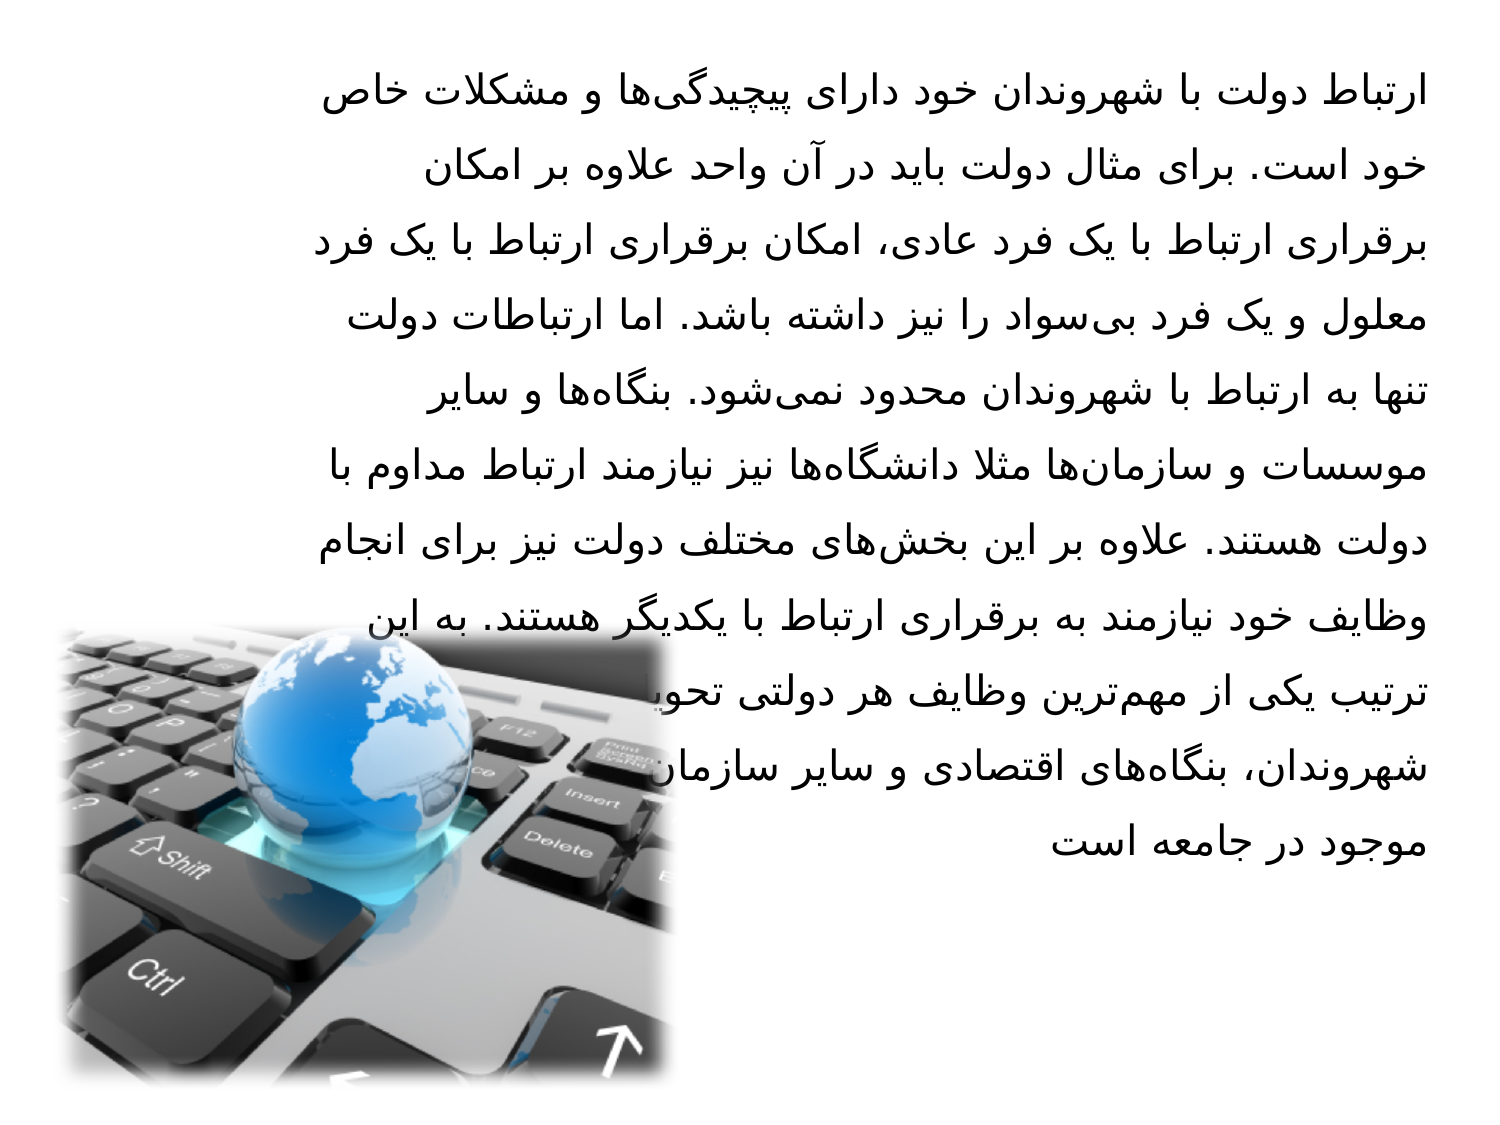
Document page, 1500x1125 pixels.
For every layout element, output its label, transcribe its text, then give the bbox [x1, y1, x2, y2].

picture [53, 621, 679, 1091]
text_box ارتباط دولت با شهروندان خود دارای پیچیدگی‌ها و مشکلات خاص خود است. برای مثال دولت باید در آن واحد علاوه بر امکان برقراری ارتباط با یک فرد عادی‌، امکان برقراری ارتباط با یک فرد معلول و یک فرد بی‌سواد را نیز داشته باشد. اما ارتباطات دولت تنها به ارتباط با شهروندان محدود نمی‌شود. بنگاه‌ها و سایر موسسات و سازمان‌ها مثلا دانشگاه‌ها نیز نیازمند ارتباط مداوم با دولت هستند. علاوه بر این بخش‌های مختلف دولت نیز برای انجام وظایف خود نیازمند به برقراری ارتباط با یکدیگر هستند. به این ترتیب یکی از مهم‌ترین وظایف هر دولتی تحویل خدمات عمومی به شهروندان‌، بنگاه‌های اقتصادی و سایر سازمان‌ها و موسسات موجود در جامعه است [277, 30, 1444, 871]
